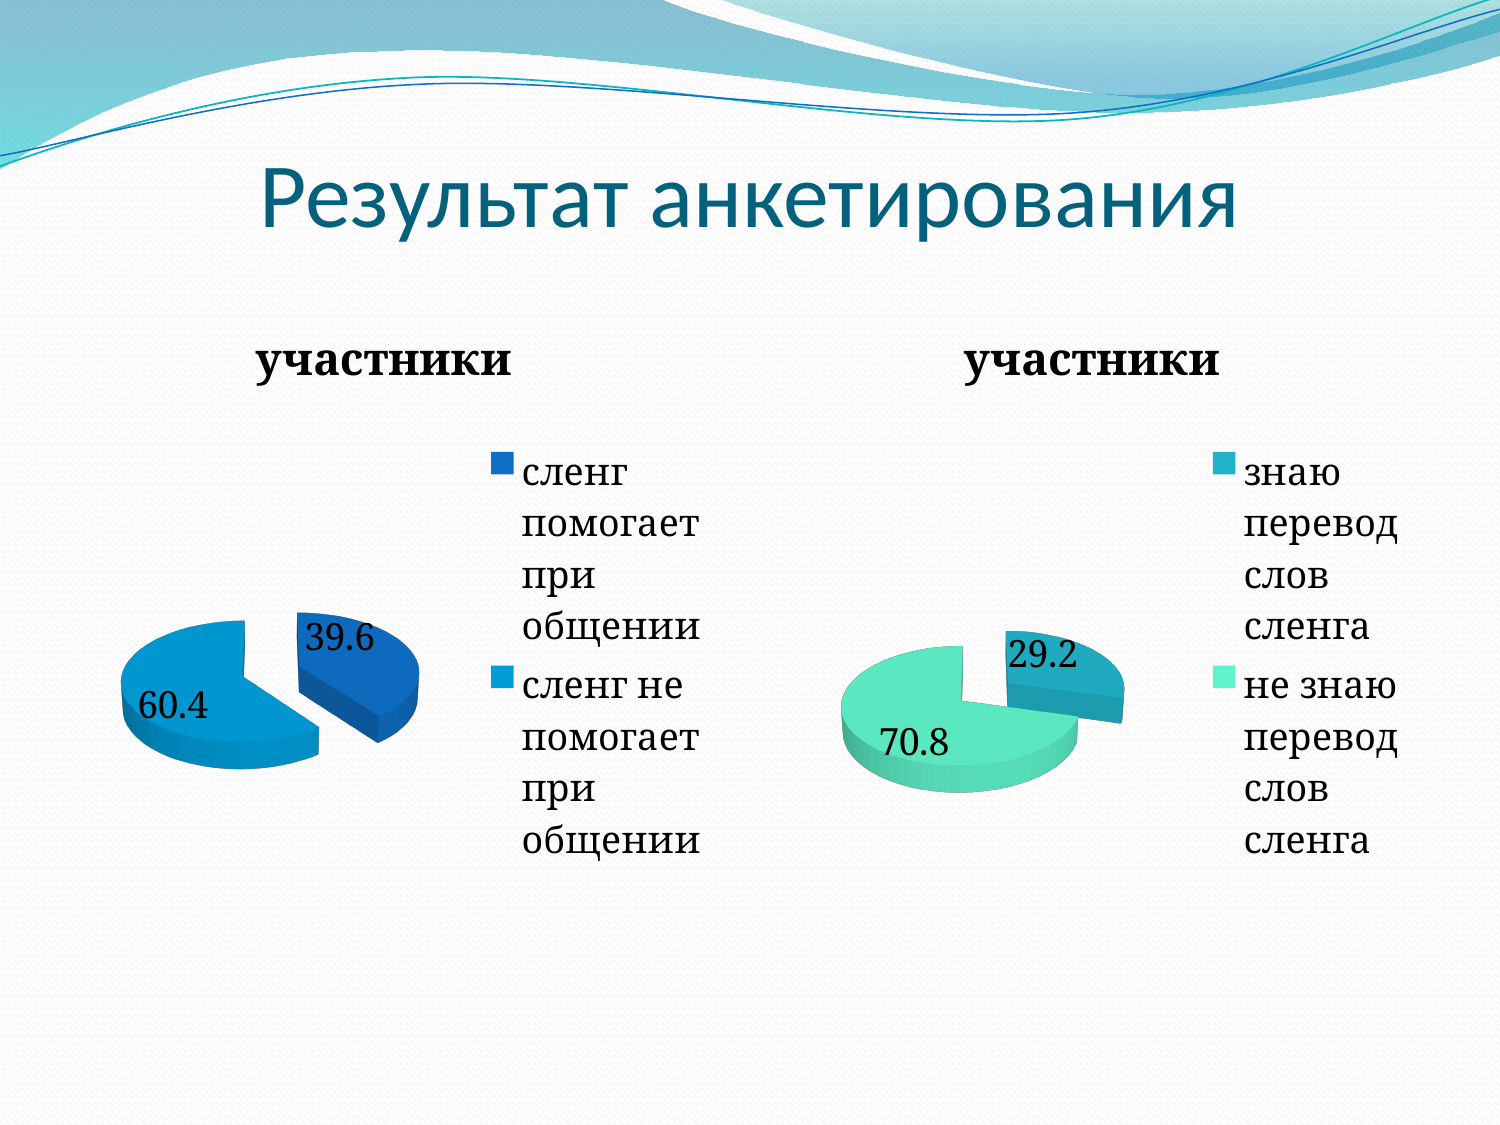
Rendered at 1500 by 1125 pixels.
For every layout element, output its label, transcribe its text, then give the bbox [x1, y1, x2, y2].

text_box Результат анкетирования [85, 98, 1436, 247]
chart [760, 290, 1424, 1019]
chart [41, 290, 727, 1019]
